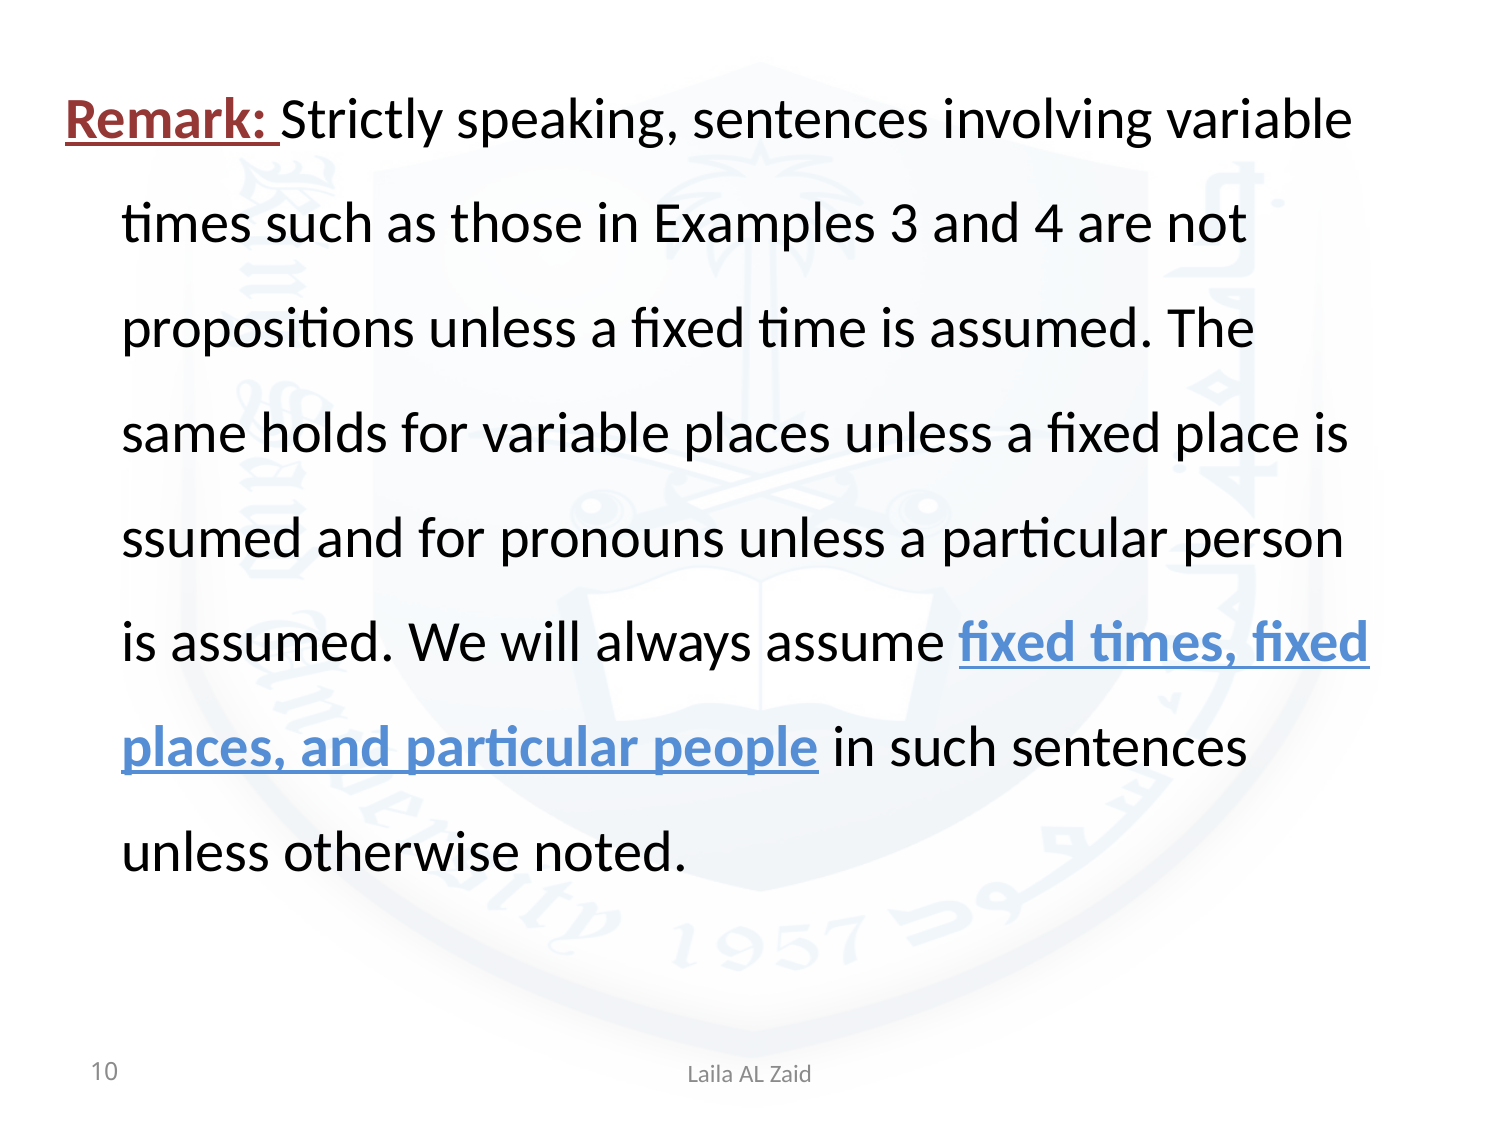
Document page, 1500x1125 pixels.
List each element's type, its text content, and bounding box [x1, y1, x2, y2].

list Remark: Strictly speaking, sentences involving variable times such as those in Examples 3 and 4 are not propositions unless a fixed time is assumed. The same holds for variable places unless a fixed place is ssumed and for pronouns unless a particular person is assumed. We will always assume fixed times, fixed places, and particular people in such sentences unless otherwise noted. [50, 37, 1400, 925]
footer Laila AL Zaid [512, 1042, 988, 1103]
slide_number 10 [75, 1042, 425, 1103]
